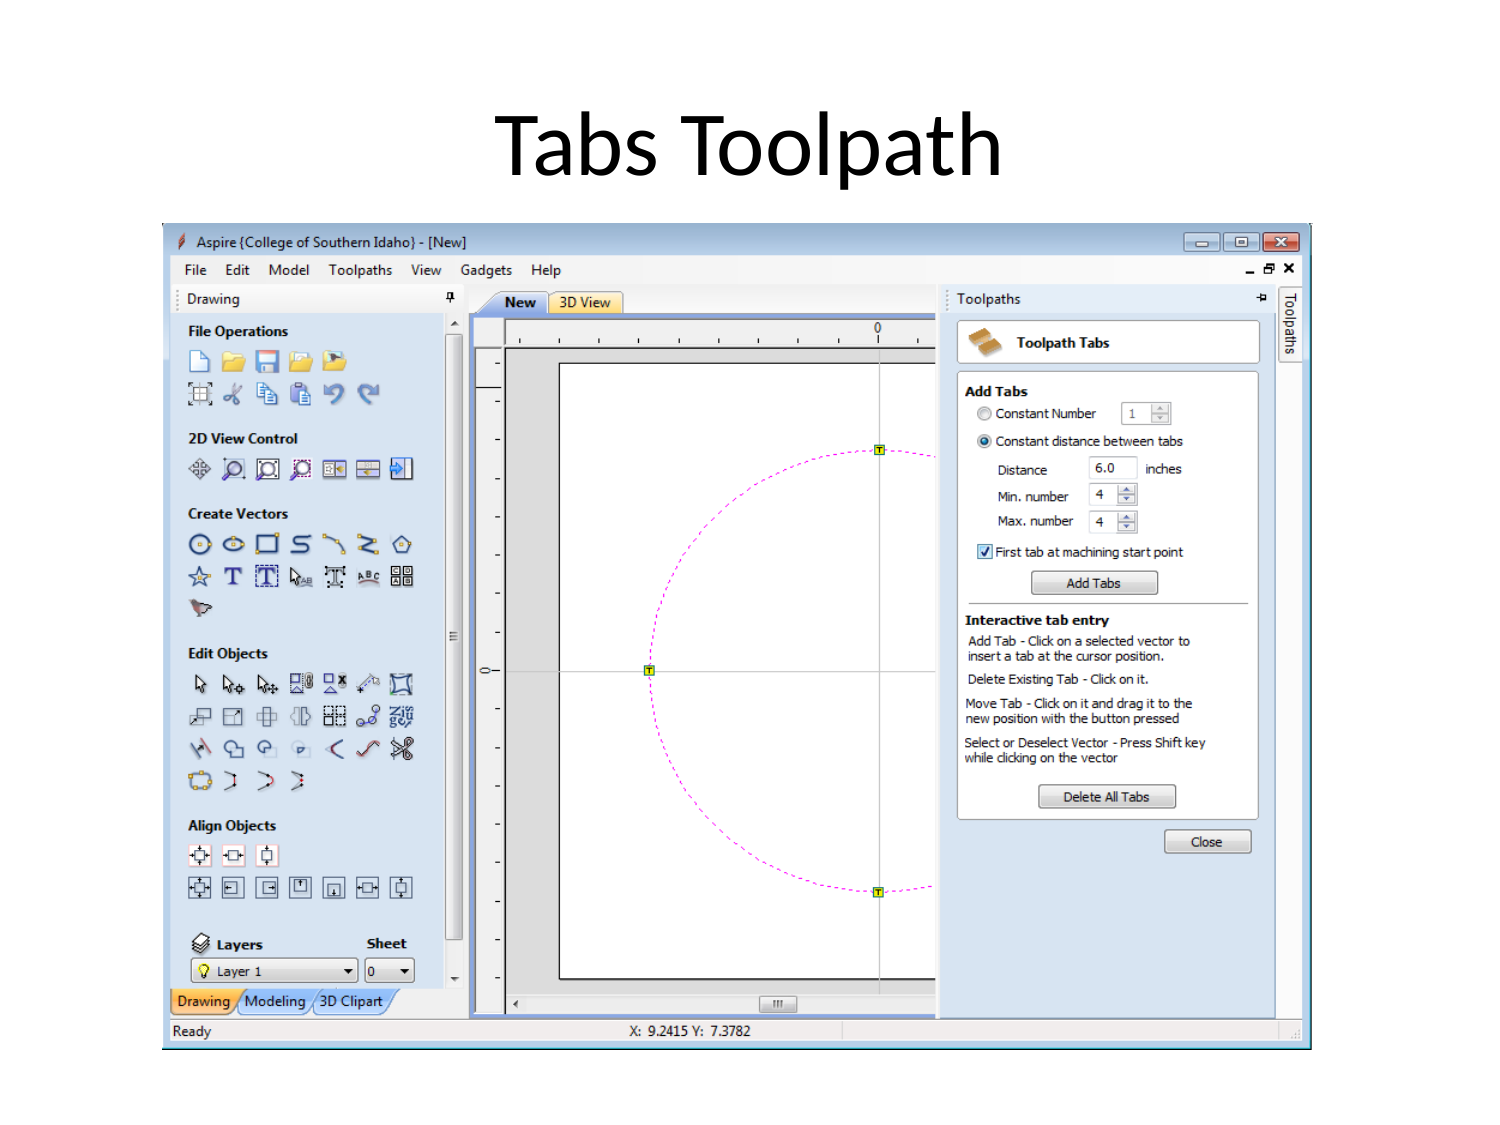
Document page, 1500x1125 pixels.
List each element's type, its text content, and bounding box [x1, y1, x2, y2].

title Tabs Toolpath [75, 45, 1425, 233]
picture [162, 223, 1313, 1051]
